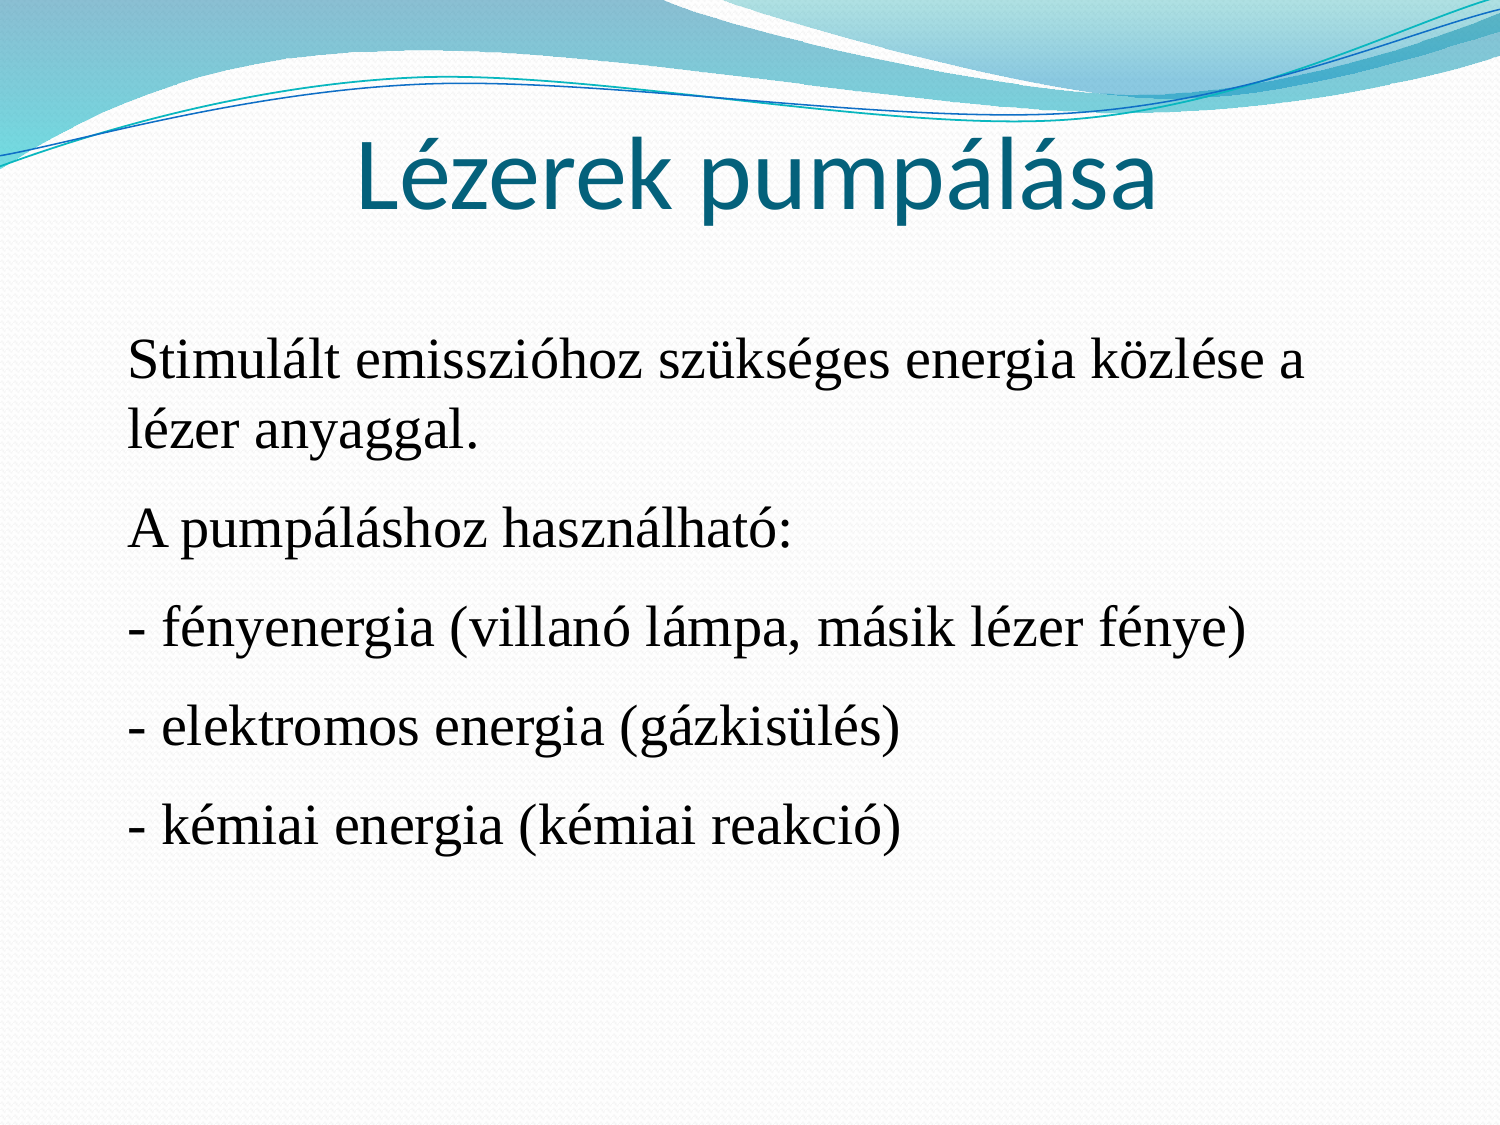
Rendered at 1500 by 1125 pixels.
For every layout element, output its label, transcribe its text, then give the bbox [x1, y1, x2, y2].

text_box Stimulált emisszióhoz szükséges energia közlése a lézer anyaggal. A pumpáláshoz használható: - fényenergia (villanó lámpa, másik lézer fénye) - elektromos energia (gázkisülés) - kémiai energia (kémiai reakció) [112, 312, 1350, 864]
title Lézerek pumpálása [76, 42, 1440, 231]
